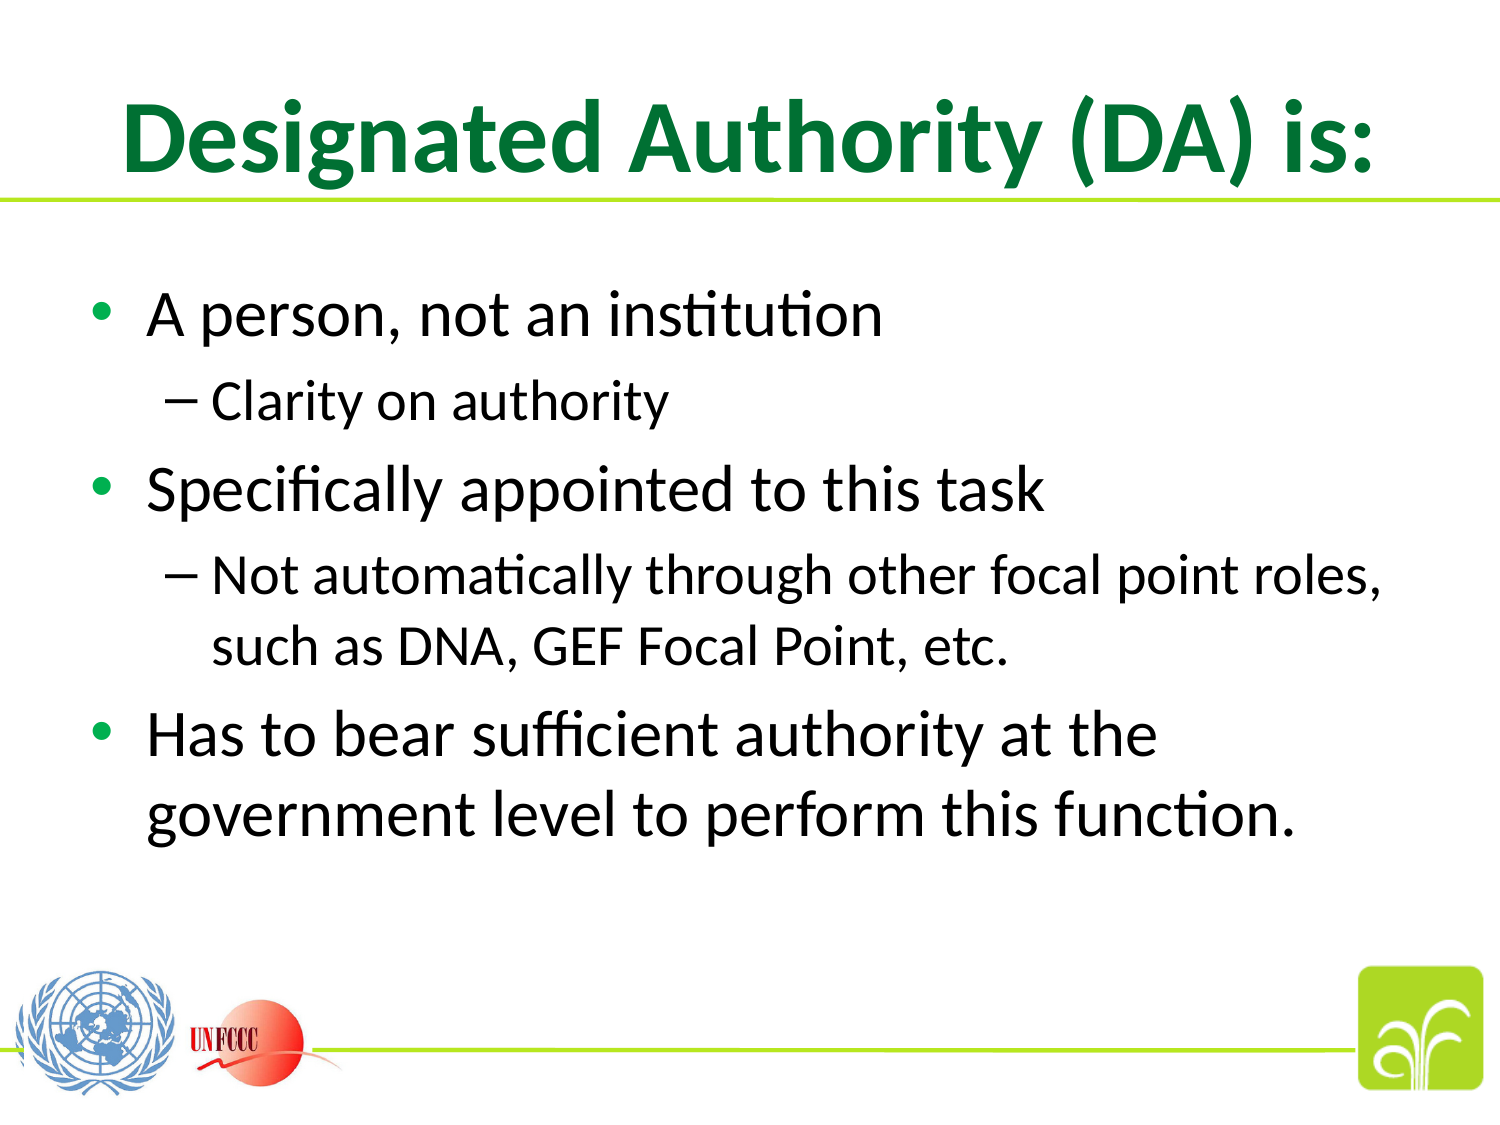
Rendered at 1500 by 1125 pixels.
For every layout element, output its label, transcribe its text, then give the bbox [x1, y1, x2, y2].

picture [12, 962, 351, 1107]
title Designated Authority (DA) is: [74, 37, 1426, 226]
list A person, not an institution Clarity on authority Specifically appointed to this task Not automatically through other focal point roles, such as DNA, GEF Focal Point, etc. Has to bear sufficient authority at the government level to perform this function. [74, 262, 1426, 1006]
picture [1324, 948, 1500, 1105]
